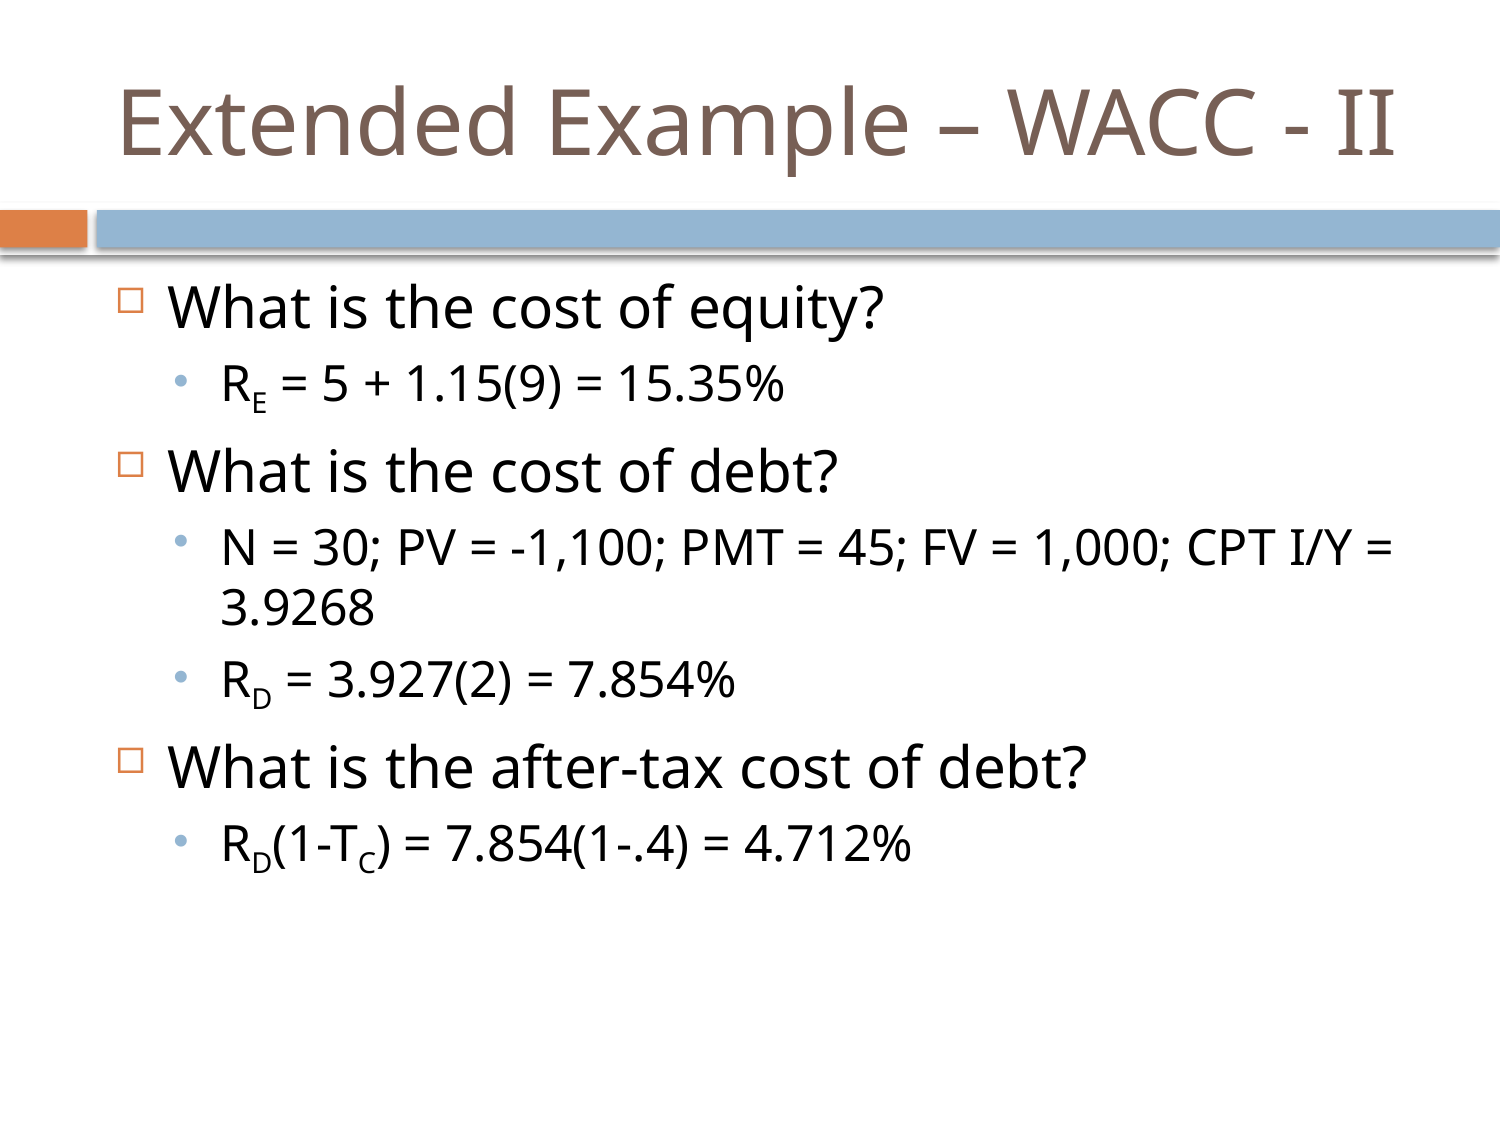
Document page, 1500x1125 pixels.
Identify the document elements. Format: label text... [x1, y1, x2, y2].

title Extended Example – WACC - II [100, 37, 1438, 200]
list What is the cost of equity? RE = 5 + 1.15(9) = 15.35% What is the cost of debt? N = 30; PV = -1,100; PMT = 45; FV = 1,000; CPT I/Y = 3.9268 RD = 3.927(2) = 7.854% What is the after-tax cost of debt? RD(1-TC) = 7.854(1-.4) = 4.712% [100, 262, 1438, 1000]
